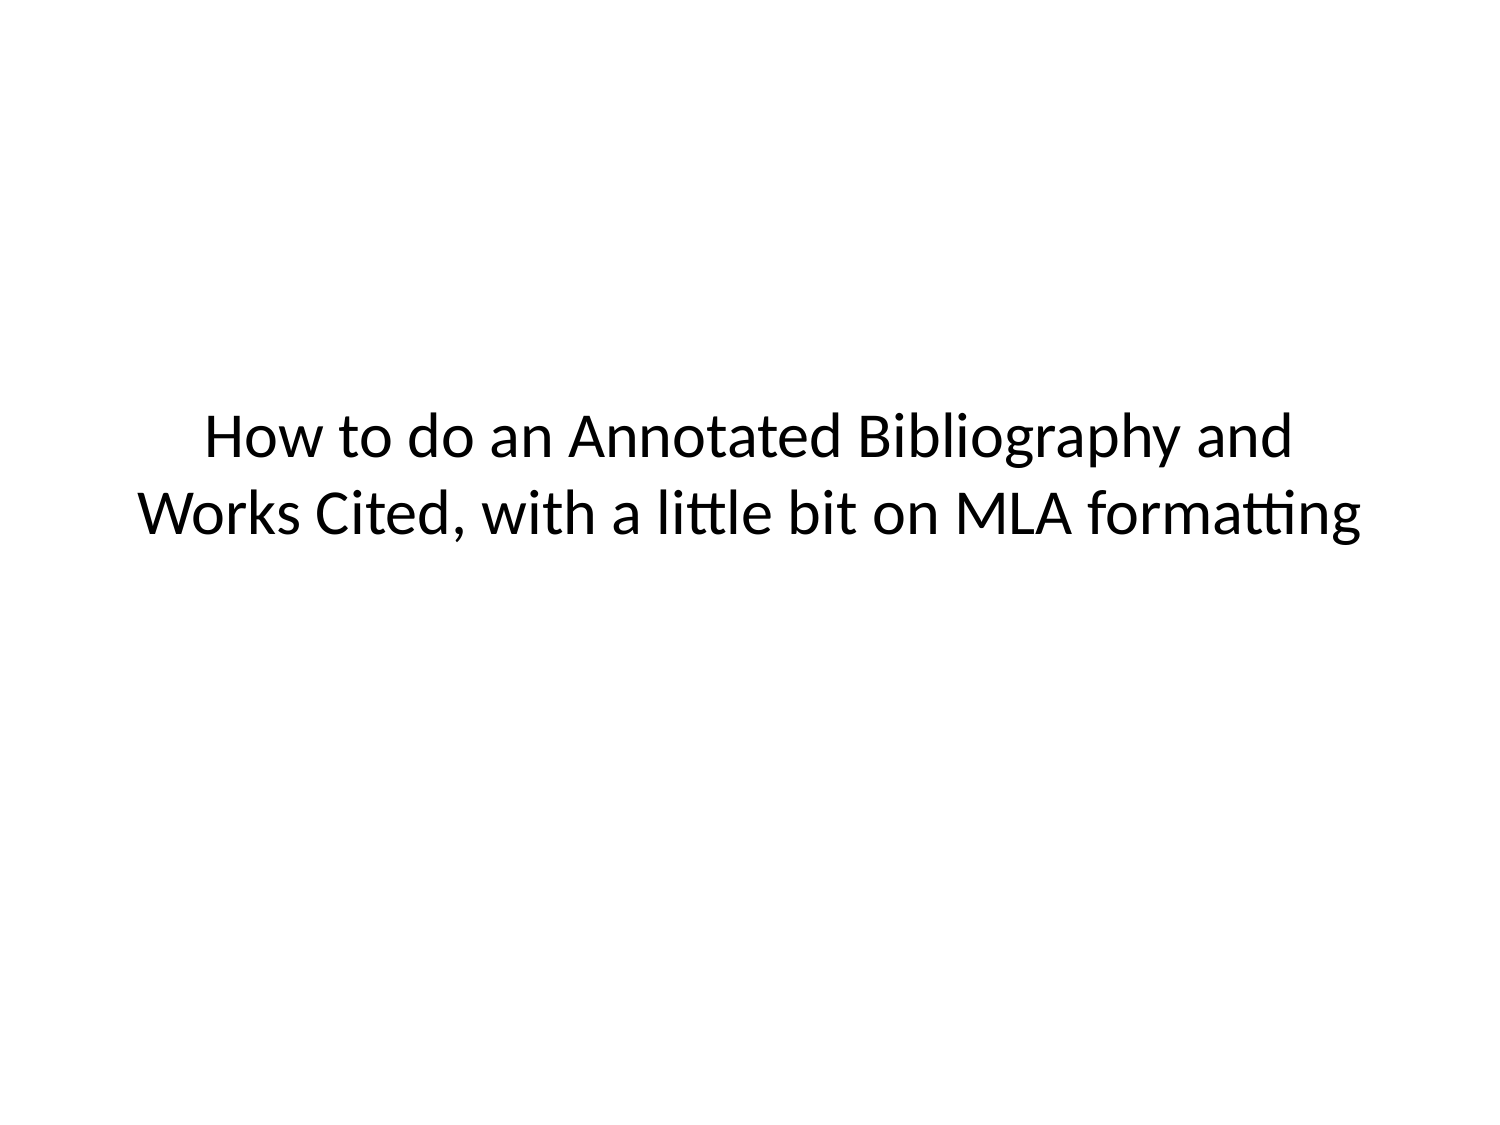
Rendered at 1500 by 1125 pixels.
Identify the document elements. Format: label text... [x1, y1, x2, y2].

title How to do an Annotated Bibliography and Works Cited, with a little bit on MLA formatting [112, 349, 1388, 591]
